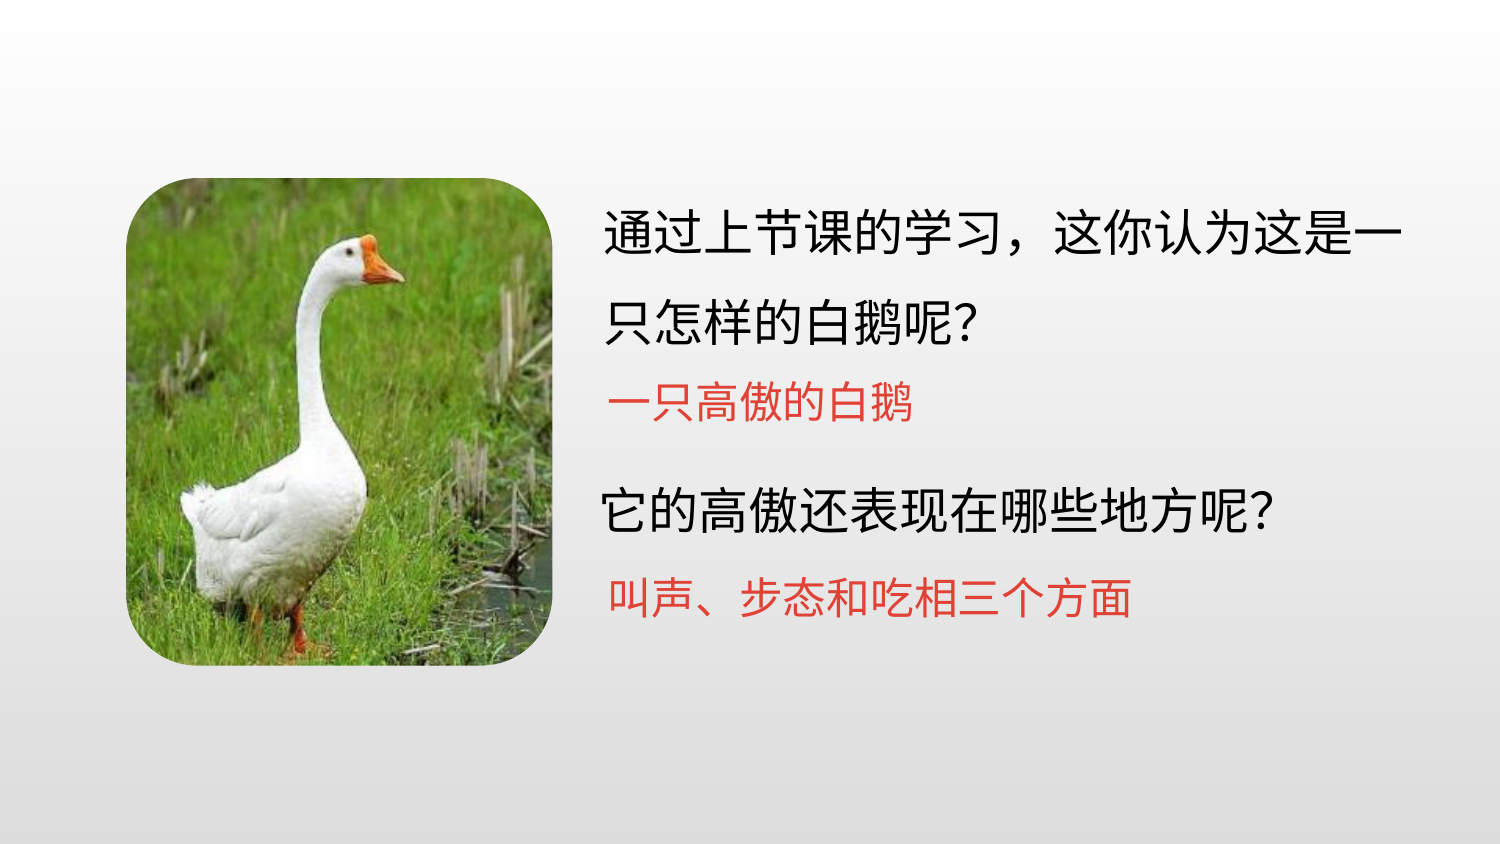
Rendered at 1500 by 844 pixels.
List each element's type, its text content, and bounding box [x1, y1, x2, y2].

text_box 通过上节课的学习，这你认为这是一只怎样的白鹅呢？ [592, 165, 1441, 357]
text_box 一只高傲的白鹅 [596, 317, 948, 434]
picture [126, 178, 553, 666]
text_box 它的高傲还表现在哪些地方呢？ [587, 473, 1318, 545]
text_box 叫声、步态和吃相三个方面 [596, 545, 1184, 629]
